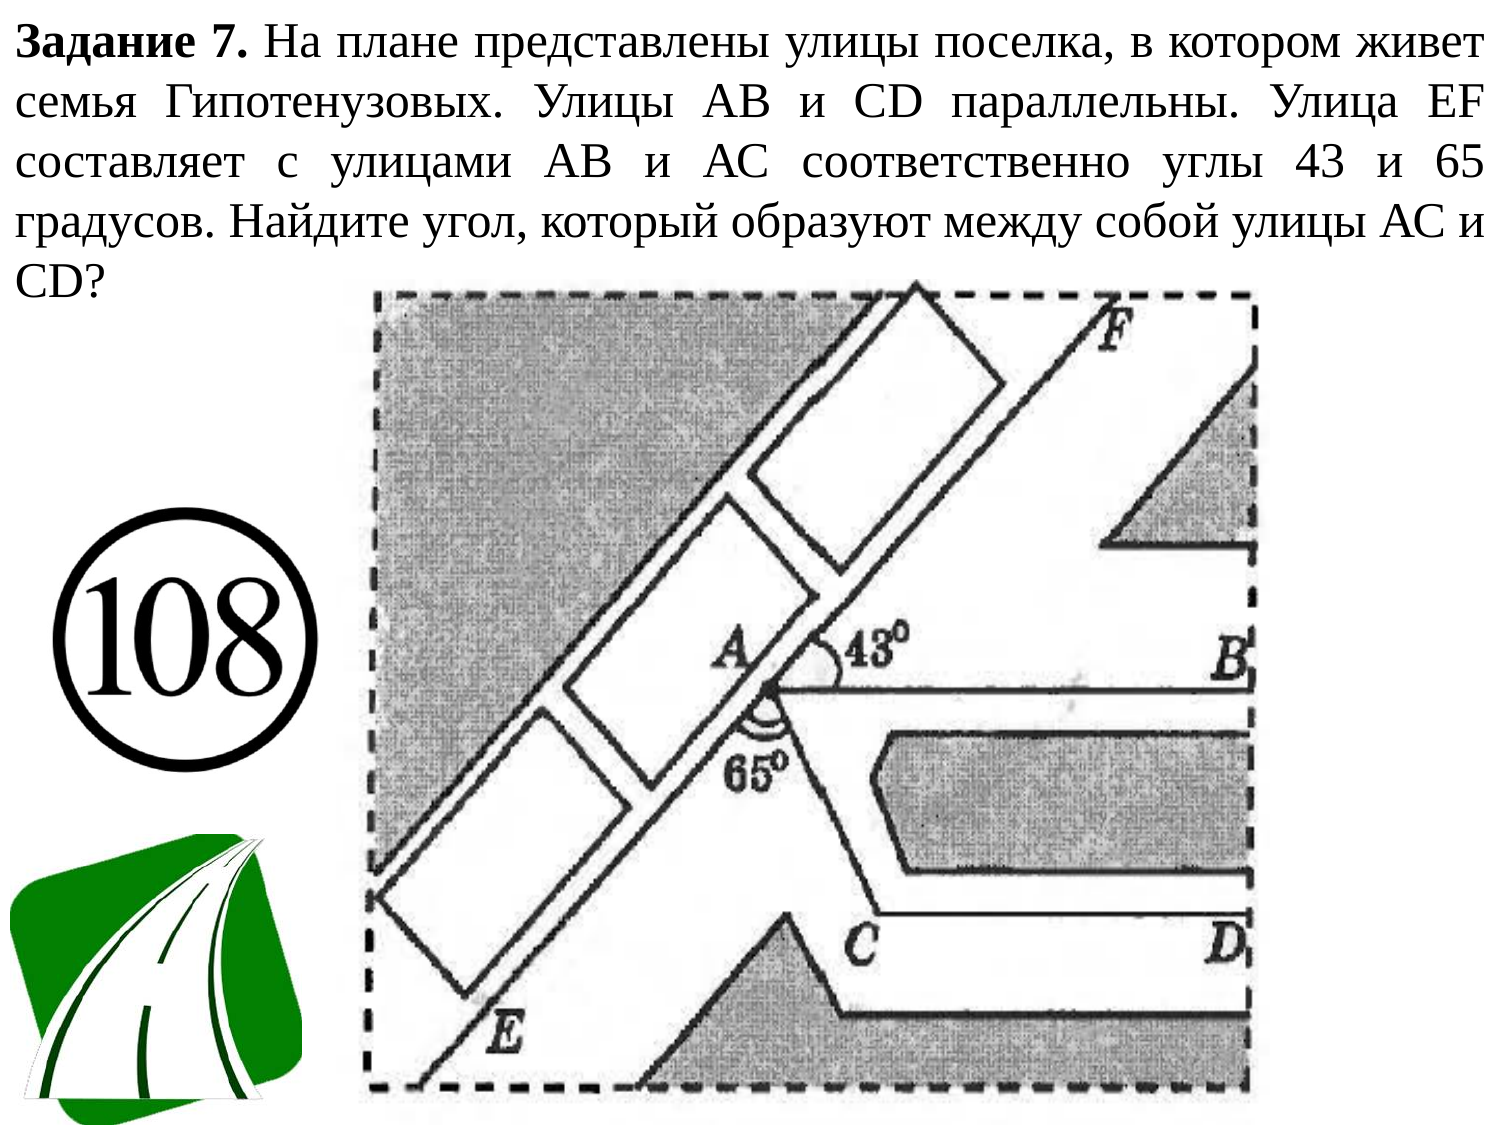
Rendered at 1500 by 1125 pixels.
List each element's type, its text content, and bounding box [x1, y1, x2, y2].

text_box Задание 7. На плане представлены улицы поселка, в котором живет семья Гипотенузовых. Улицы АВ и СD параллельны. Улица EF составляет с улицами АВ и АС соответственно углы 43 и 65 градусов. Найдите угол, который образуют между собой улицы АС и CD? [0, 0, 1500, 315]
picture [41, 279, 1270, 1125]
picture [10, 833, 302, 1125]
